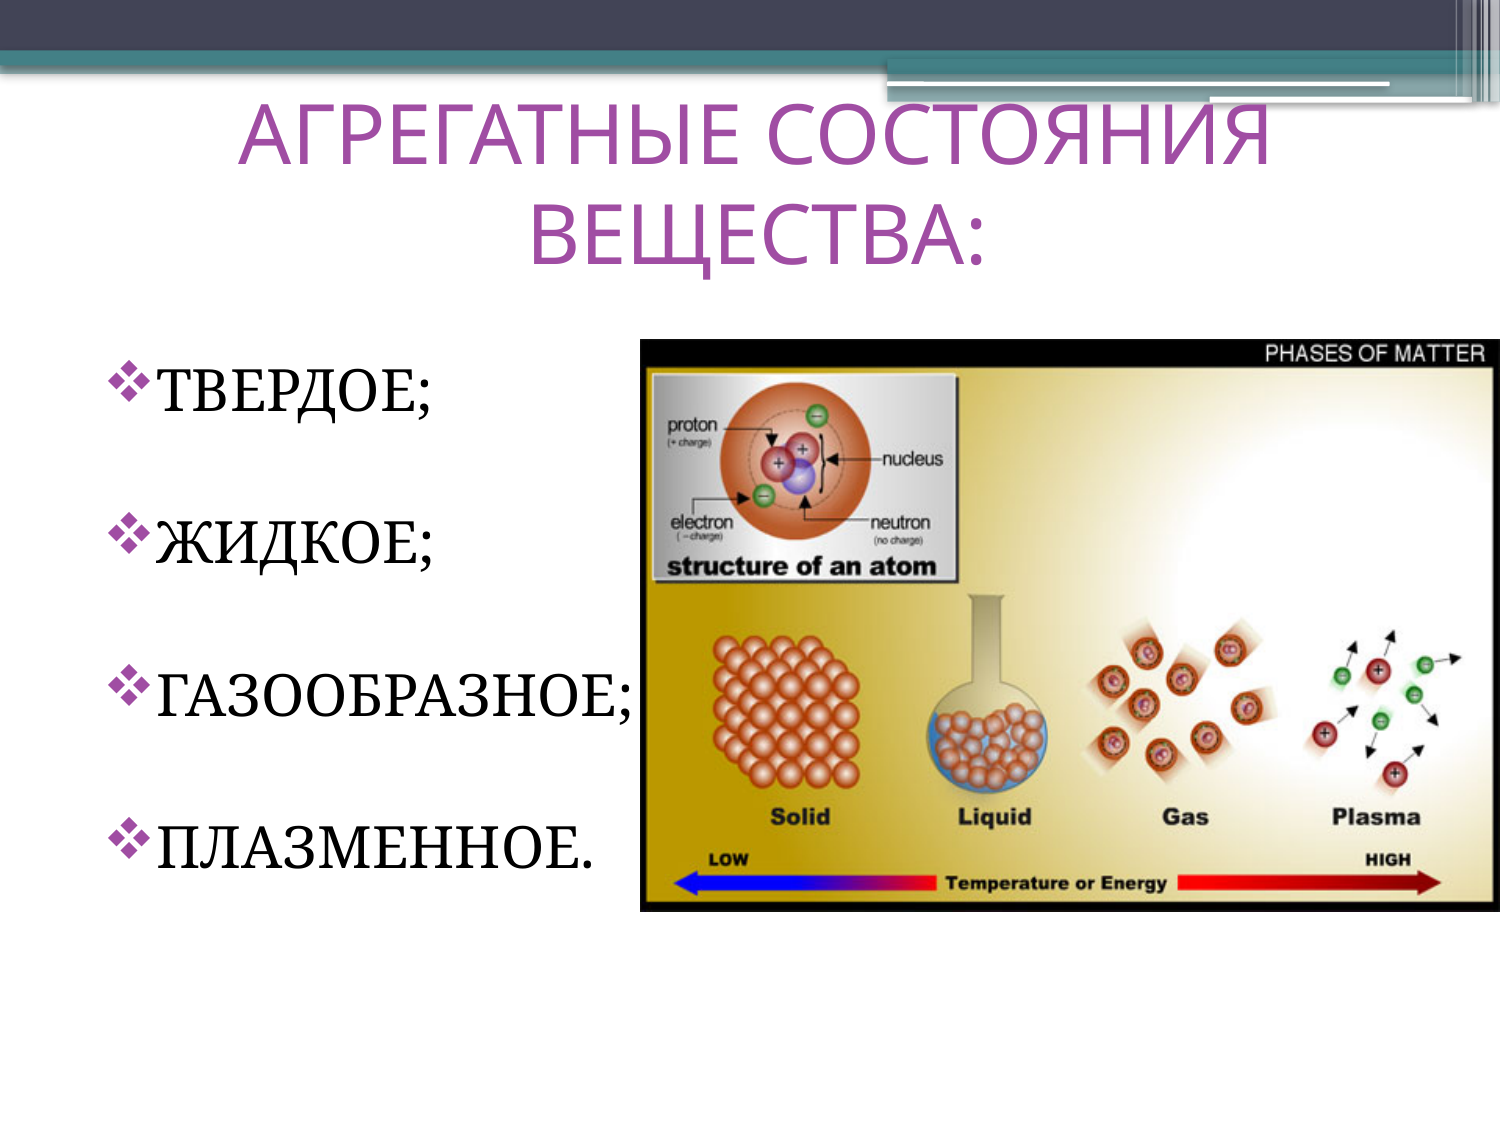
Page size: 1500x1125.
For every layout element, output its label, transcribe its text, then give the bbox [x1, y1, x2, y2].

picture [640, 339, 1500, 912]
title АГРЕГАТНЫЕ СОСТОЯНИЯ ВЕЩЕСТВА: [82, 46, 1432, 316]
list ТВЕРДОЕ; ЖИДКОЕ; ГАЗООБРАЗНОЕ; ПЛАЗМЕННОЕ. [70, 269, 1172, 1069]
